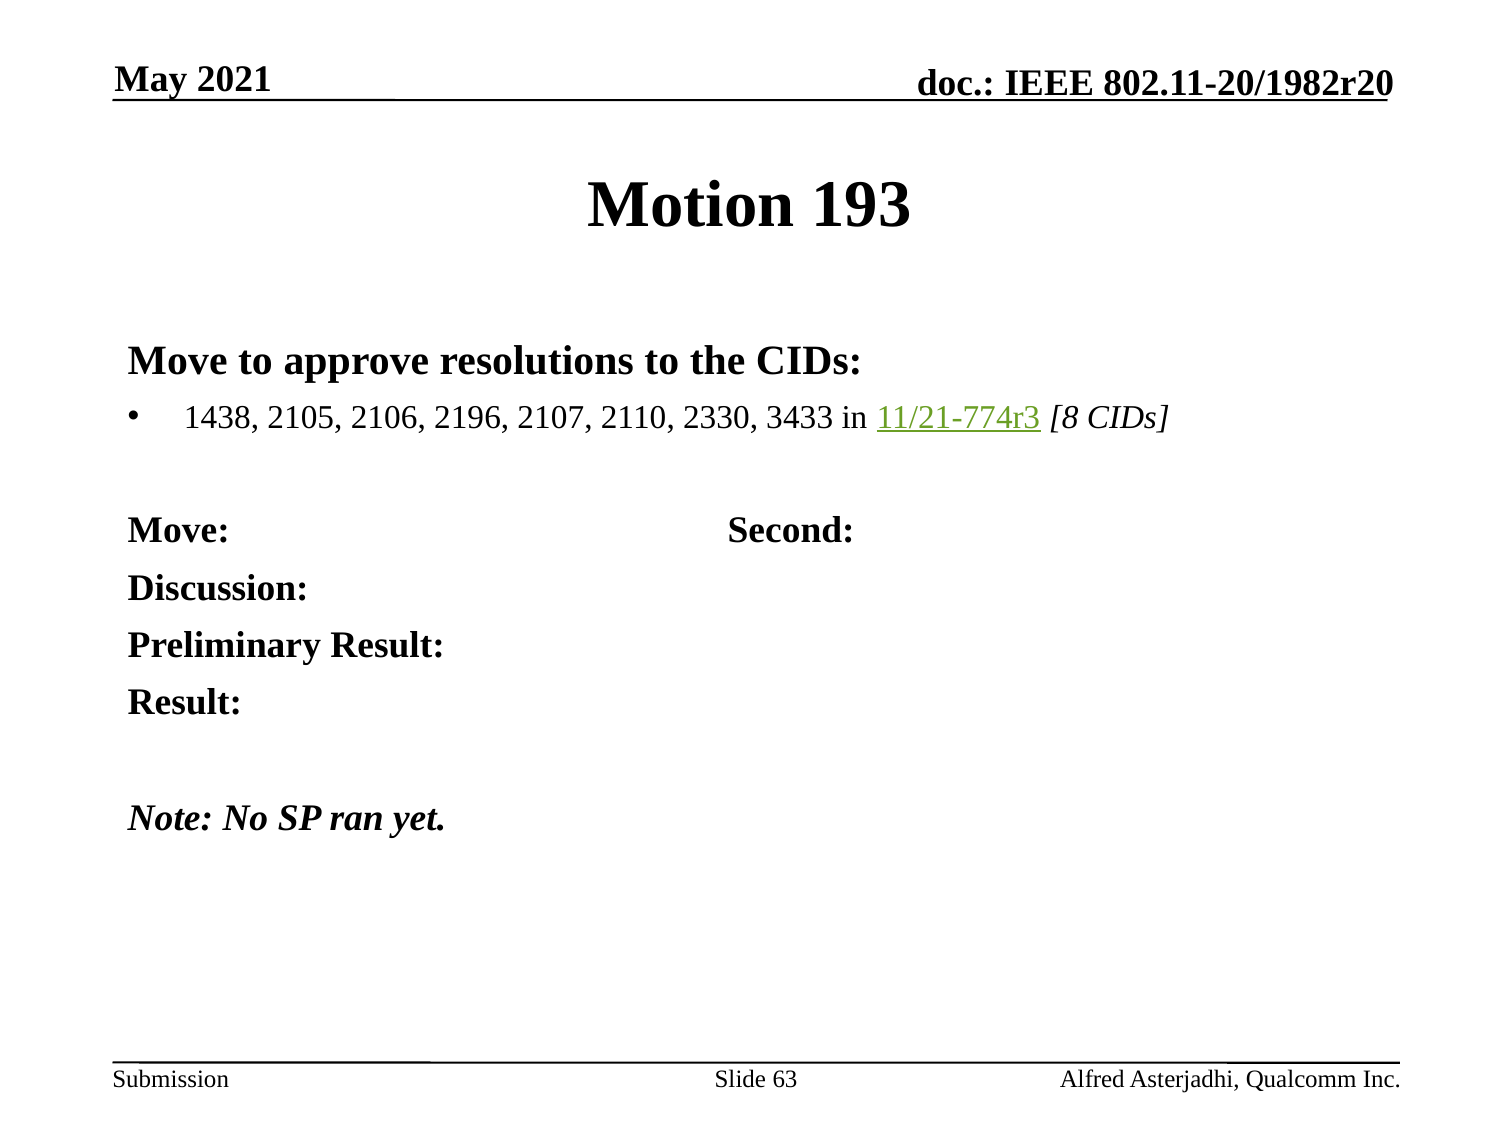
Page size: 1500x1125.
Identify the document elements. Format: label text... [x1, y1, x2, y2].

list Move to approve resolutions to the CIDs: 1438, 2105, 2106, 2196, 2107, 2110, 2330, 3433 in 11/21-774r3 [8 CIDs] Move: Second: Discussion: Preliminary Result: Result: Note: No SP ran yet. [112, 324, 1388, 1000]
title Motion 193 [112, 112, 1388, 288]
slide_number Slide 63 [712, 1061, 800, 1123]
footer Alfred Asterjadhi, Qualcomm Inc. [878, 1061, 1402, 1093]
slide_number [114, 54, 423, 100]
